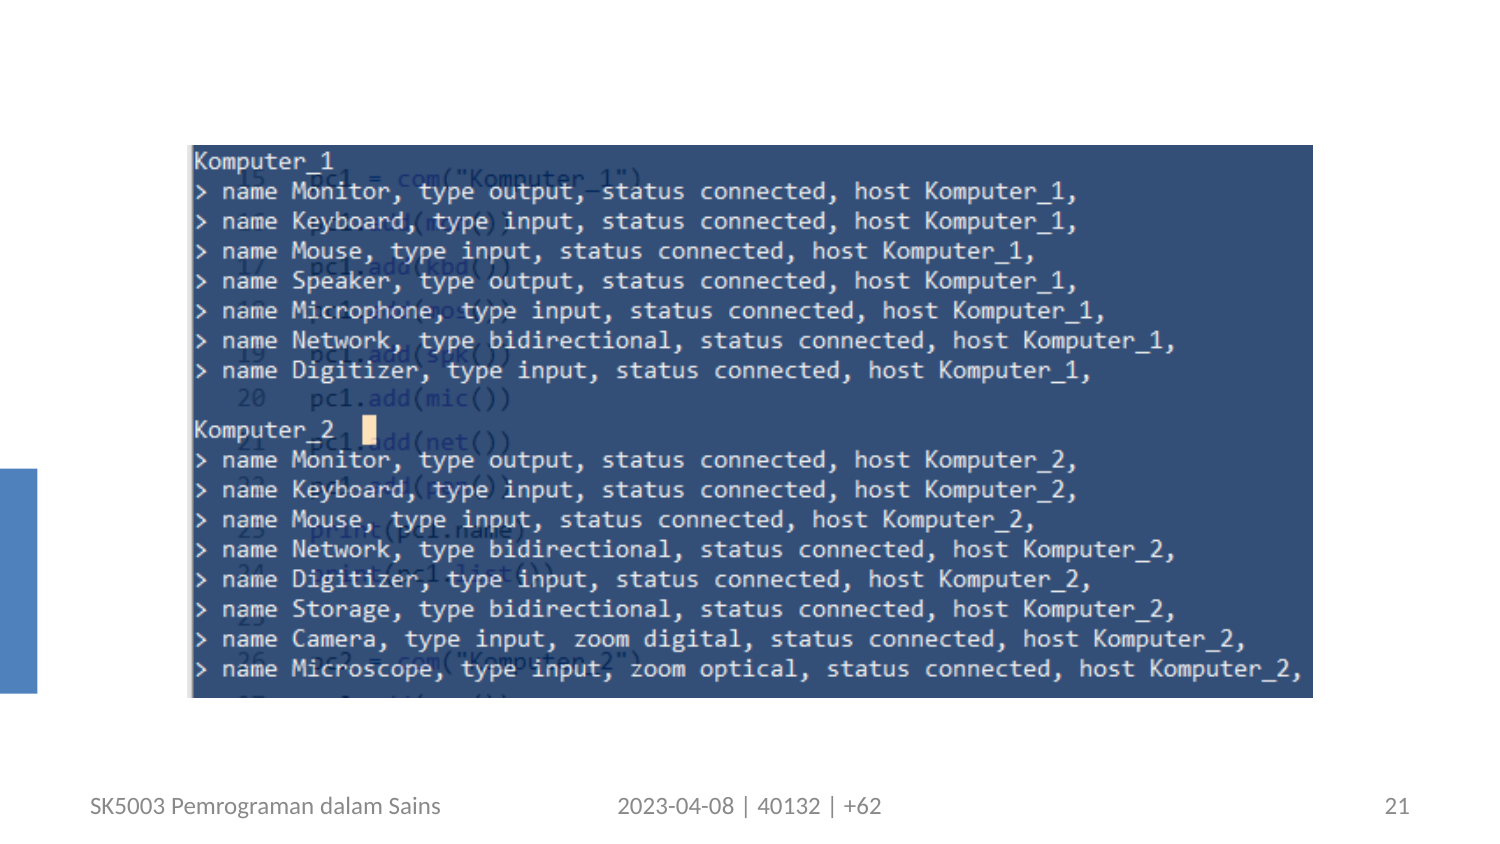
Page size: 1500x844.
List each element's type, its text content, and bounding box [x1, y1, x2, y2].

footer 2023-04-08 | 40132 | +62 [512, 782, 988, 827]
picture [186, 144, 1313, 699]
slide_number 21 [1074, 782, 1425, 827]
slide_number SK5003 Pemrograman dalam Sains [75, 782, 463, 827]
